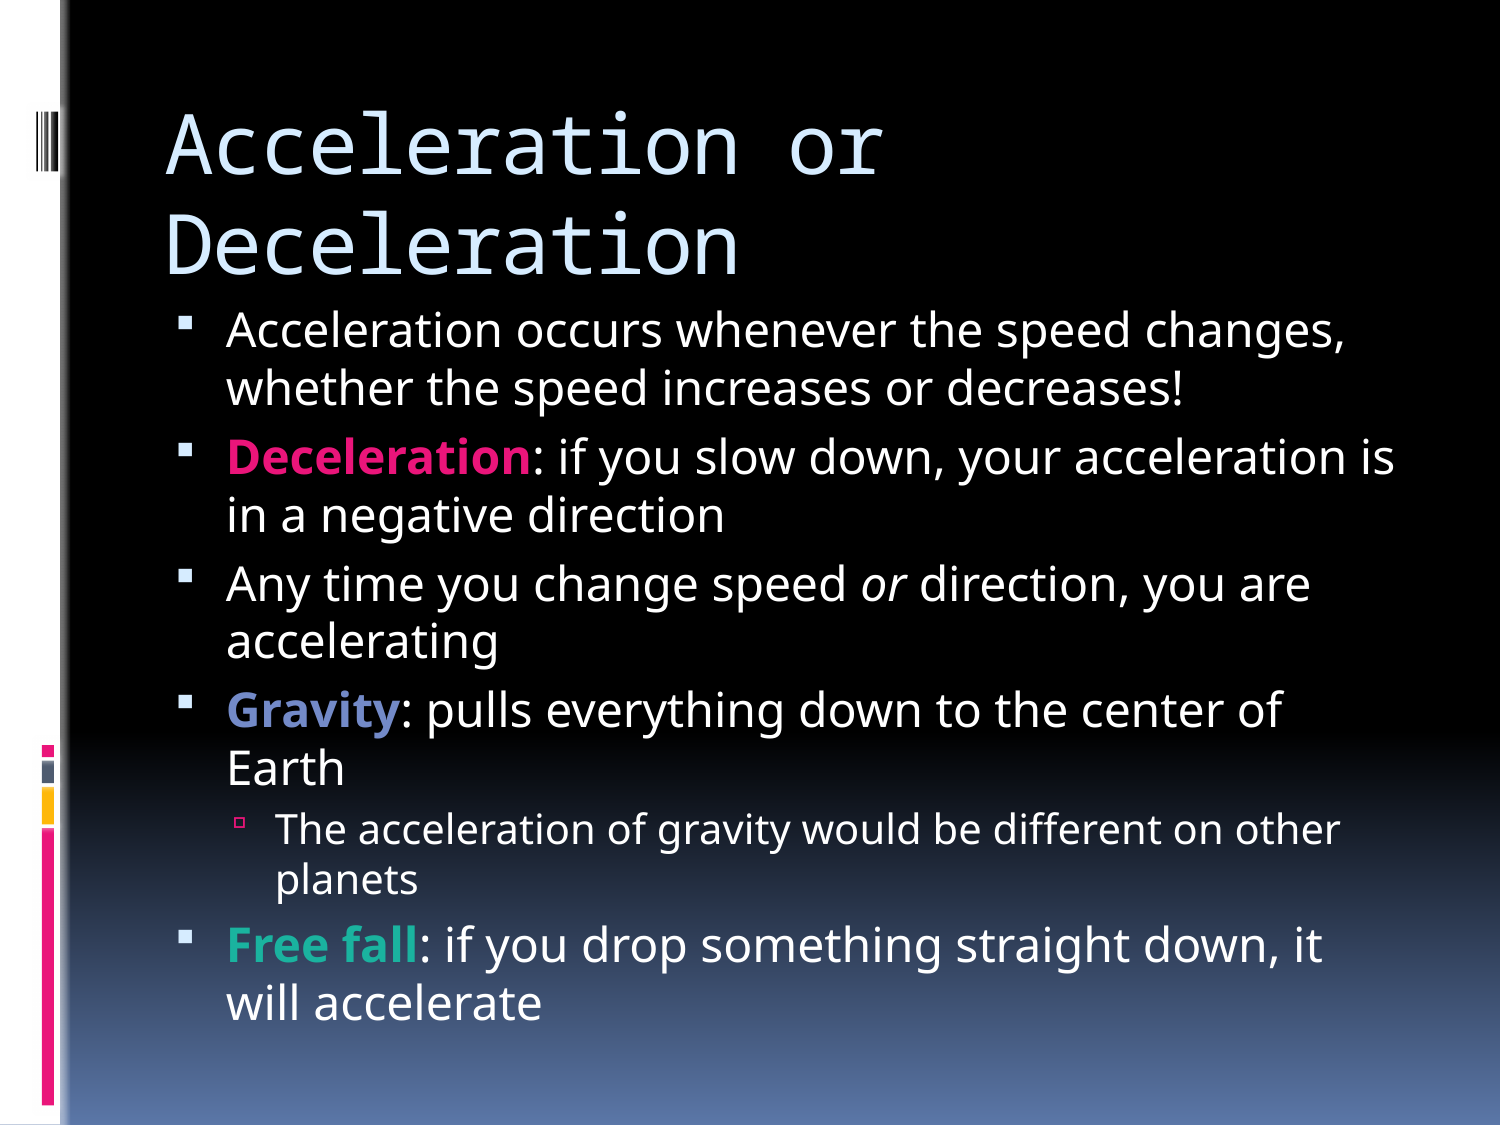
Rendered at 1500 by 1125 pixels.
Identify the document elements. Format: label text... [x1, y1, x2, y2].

title Acceleration or Deceleration [150, 83, 1425, 234]
list Acceleration occurs whenever the speed changes, whether the speed increases or decreases! Deceleration: if you slow down, your acceleration is in a negative direction Any time you change speed or direction, you are accelerating Gravity: pulls everything down to the center of Earth The acceleration of gravity would be different on other planets Free fall: if you drop something straight down, it will accelerate [150, 292, 1425, 1043]
